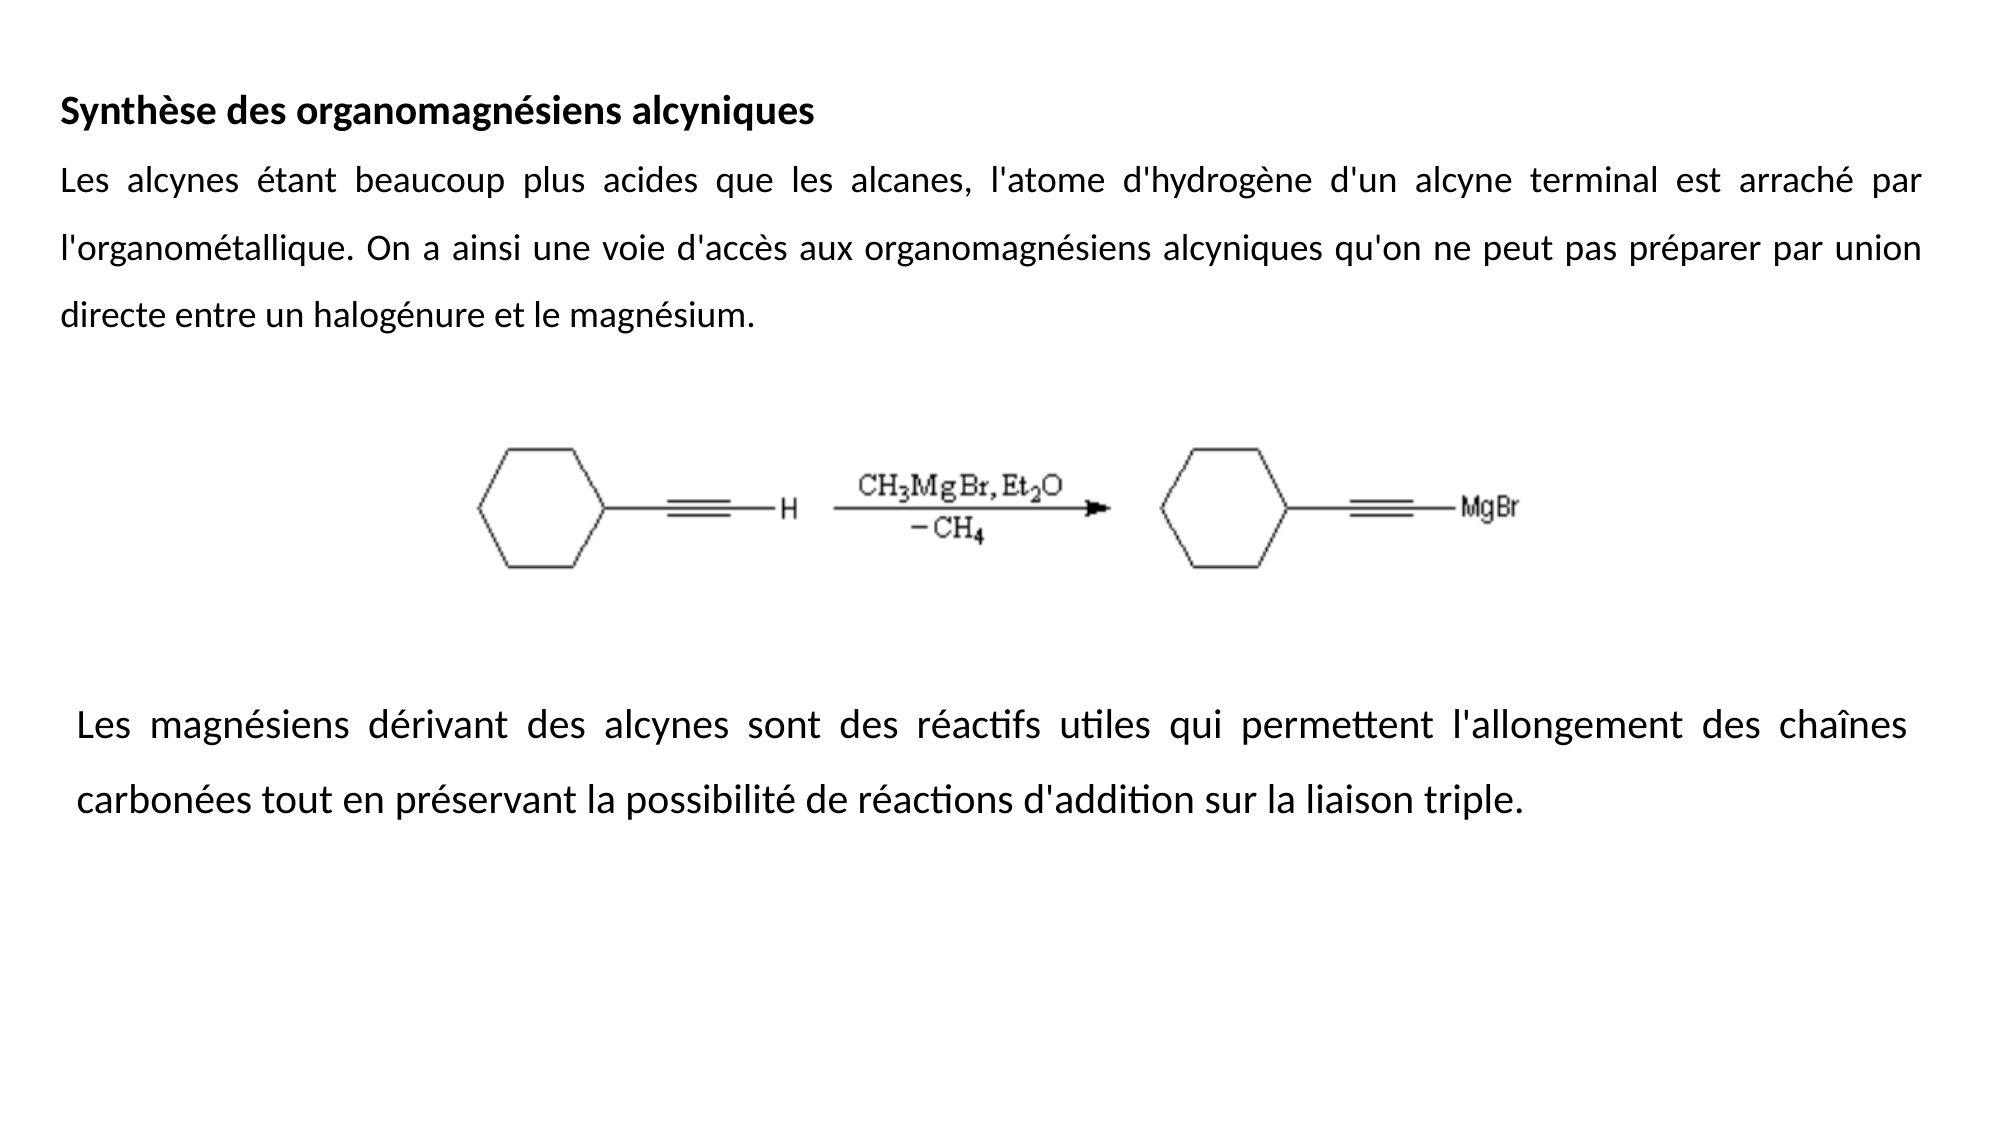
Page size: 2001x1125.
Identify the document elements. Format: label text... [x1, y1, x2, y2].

picture [447, 404, 1538, 606]
text_box Les magnésiens dérivant des alcynes sont des réactifs utiles qui permettent l'allongement des chaînes carbonées tout en préservant la possibilité de réactions d'addition sur la liaison triple. [61, 664, 1924, 830]
text_box Synthèse des organomagnésiens alcyniques Les alcynes étant beaucoup plus acides que les alcanes, l'atome d'hydrogène d'un alcyne terminal est arraché par l'organométallique. On a ainsi une voie d'accès aux organomagnésiens alcyniques qu'on ne peut pas préparer par union directe entre un halogénure et le magnésium. [45, 50, 1940, 343]
